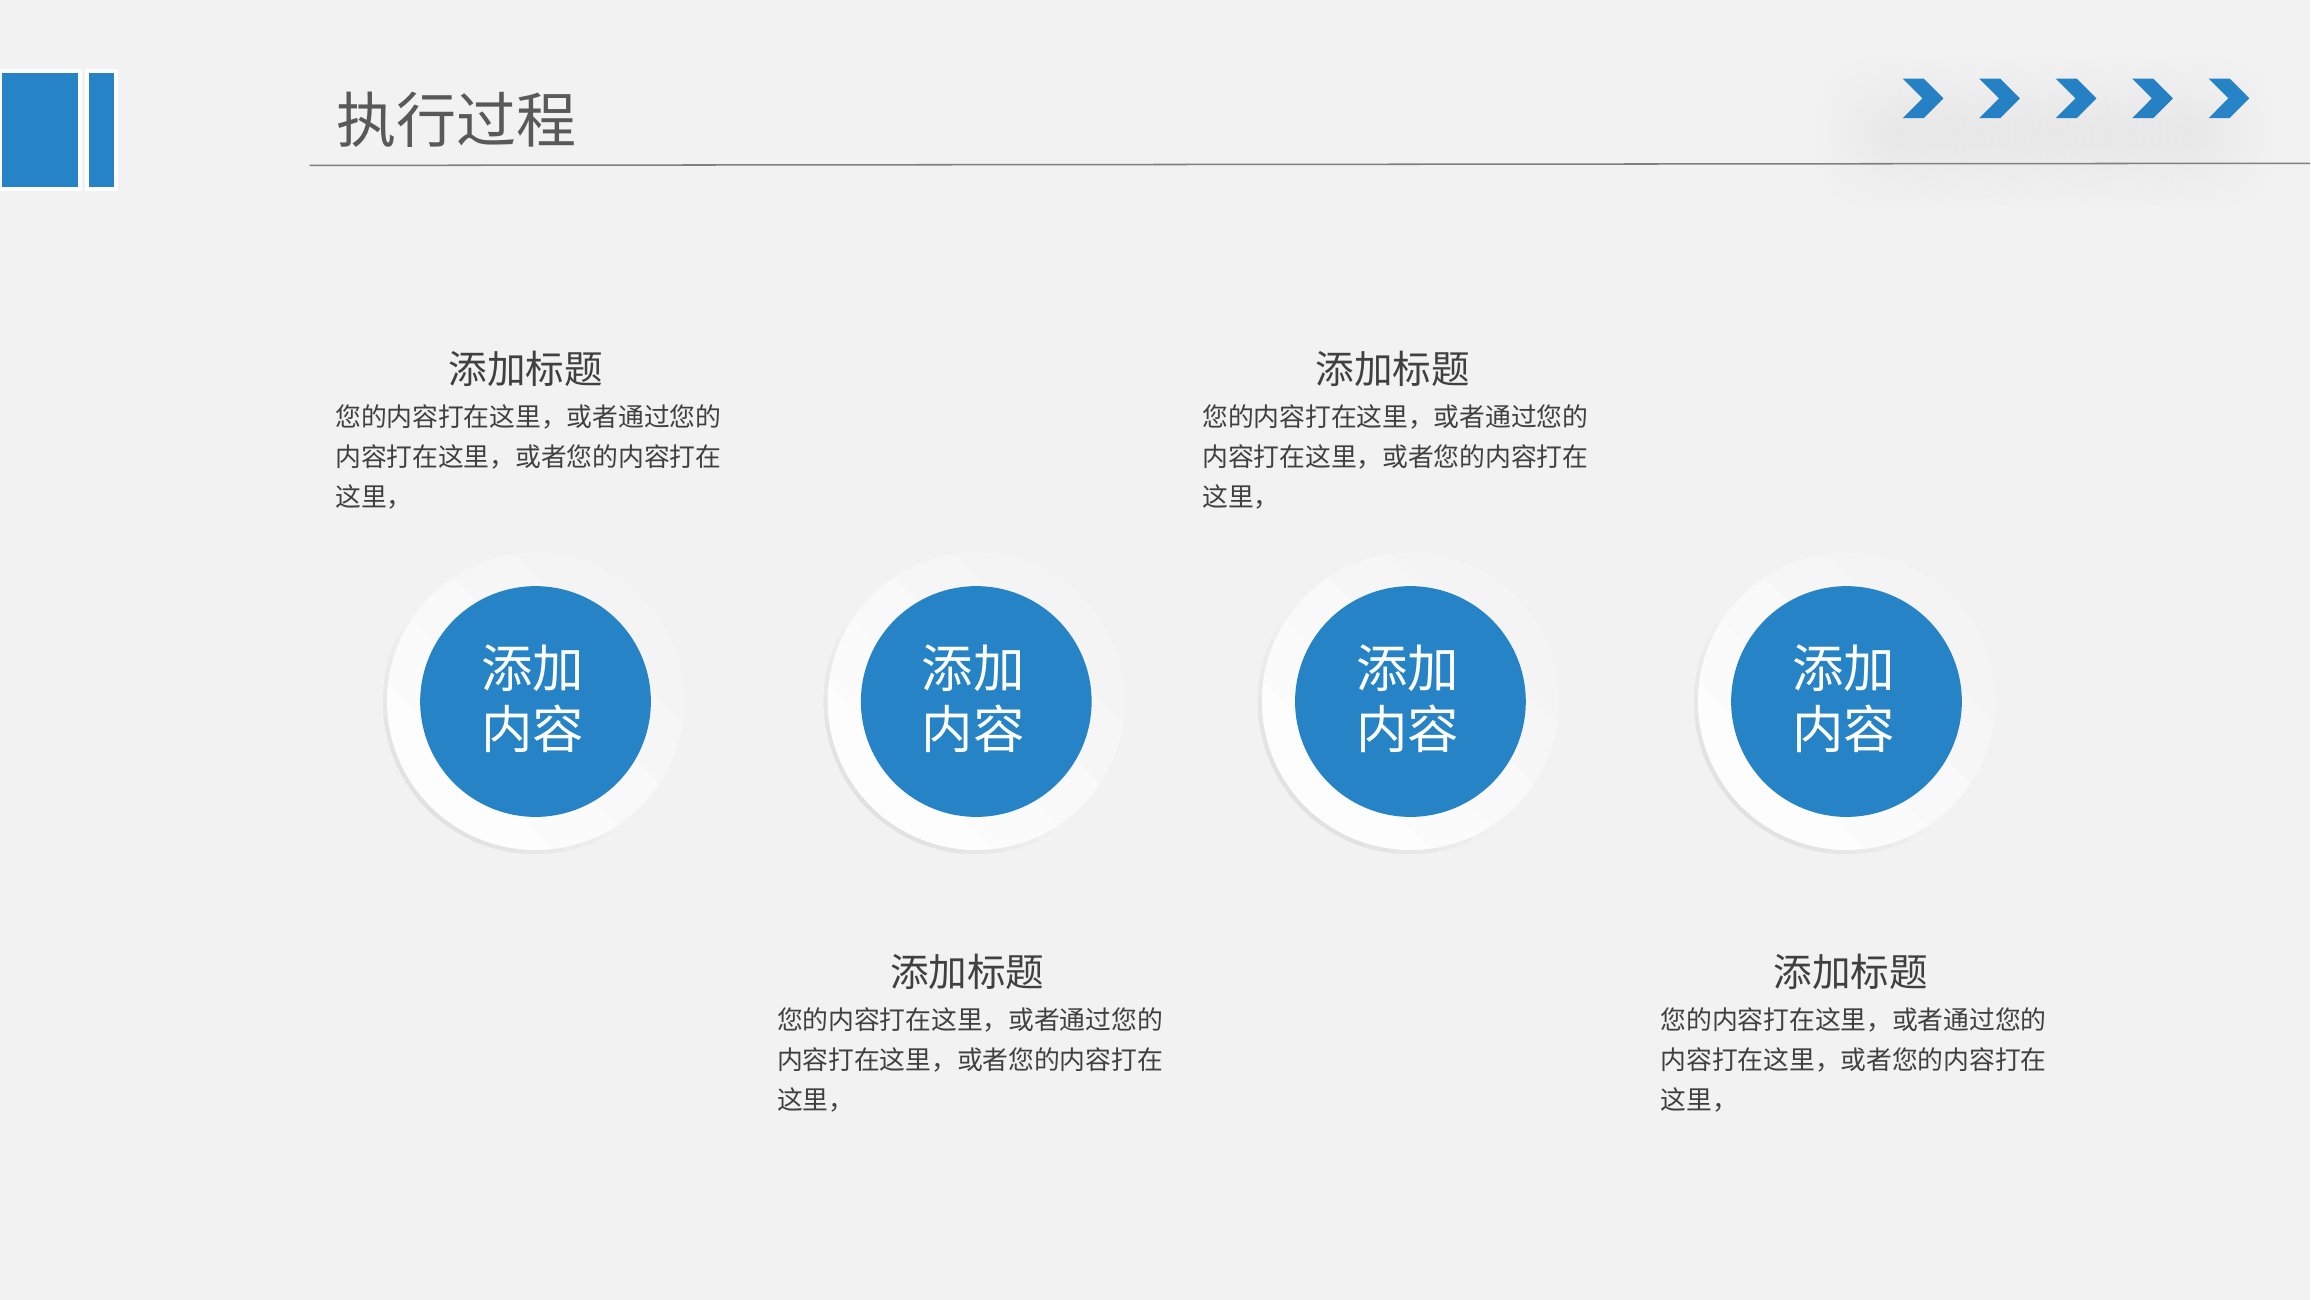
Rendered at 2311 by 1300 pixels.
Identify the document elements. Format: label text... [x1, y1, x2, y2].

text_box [823, 548, 1129, 855]
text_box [382, 548, 689, 855]
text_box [761, 924, 1184, 1128]
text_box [307, 472, 2067, 928]
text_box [1693, 548, 2000, 855]
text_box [1644, 924, 2068, 1128]
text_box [1186, 321, 1609, 525]
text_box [319, 321, 742, 525]
title 执行过程 [316, 70, 1119, 166]
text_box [1257, 548, 1563, 855]
